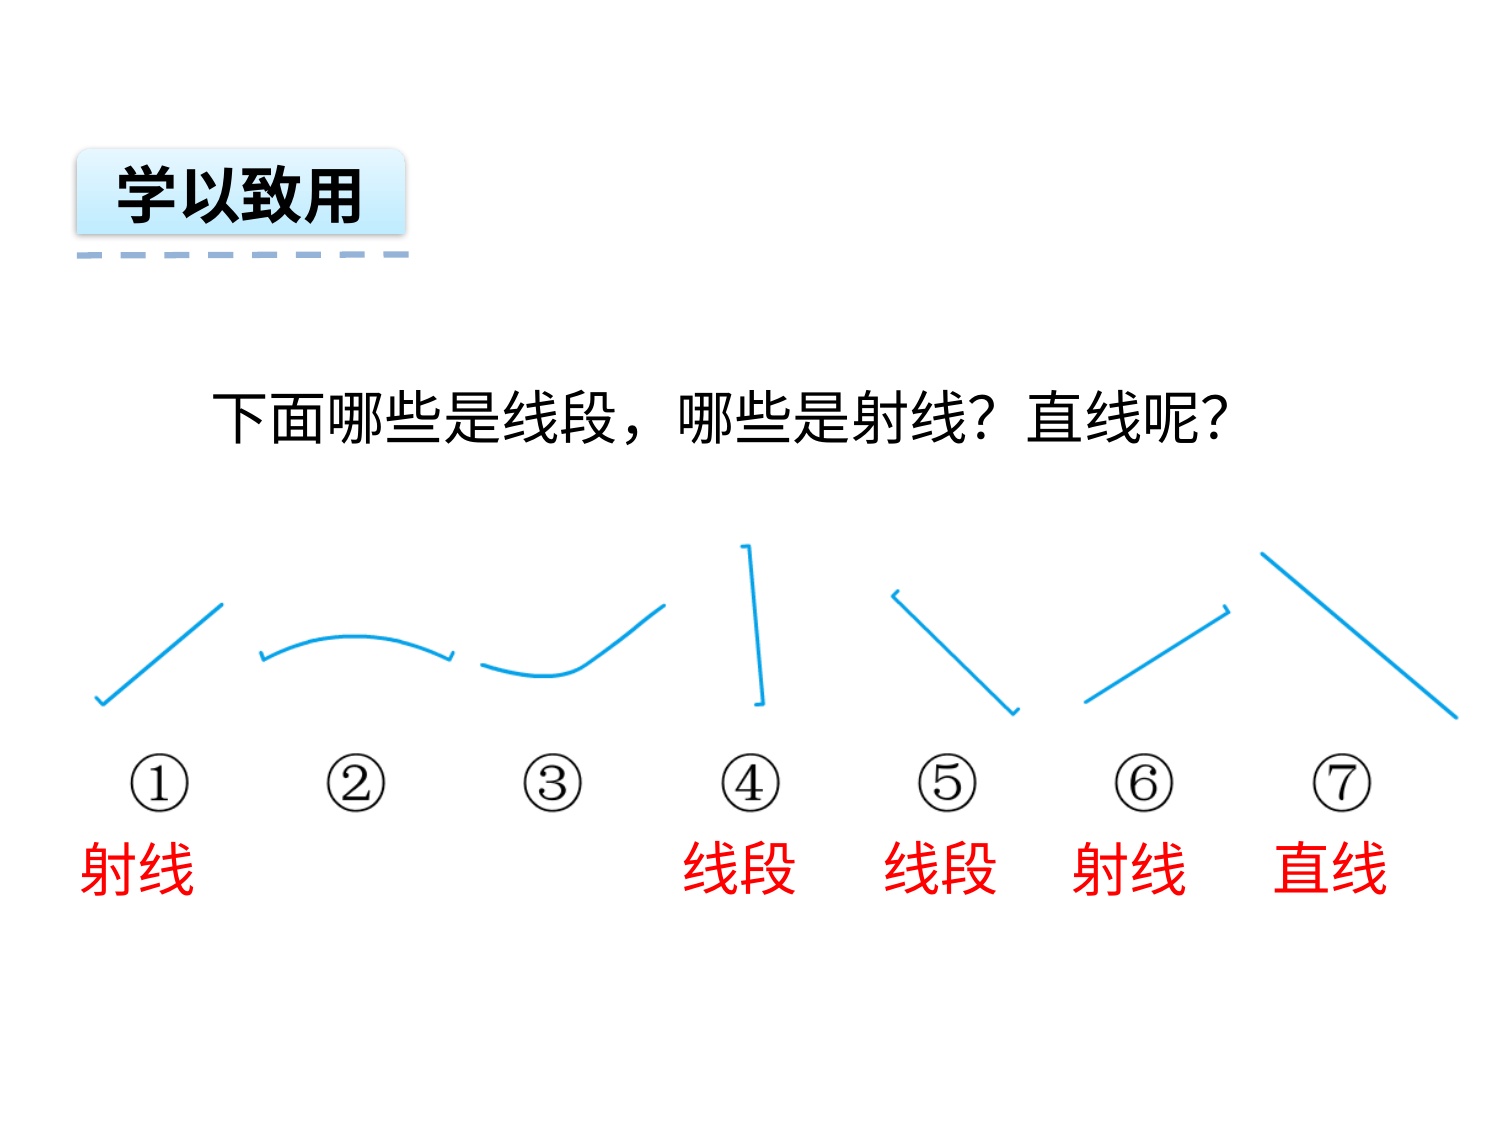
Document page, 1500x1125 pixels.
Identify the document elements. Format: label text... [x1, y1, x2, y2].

text_box 学以致用 [76, 148, 406, 235]
text_box 下面哪些是线段，哪些是射线？直线呢？ [195, 373, 1274, 459]
text_box 射线 [1046, 828, 1265, 920]
text_box 线段 [657, 828, 873, 919]
picture [88, 529, 1465, 820]
text_box 直线 [1247, 821, 1481, 919]
text_box 线段 [857, 828, 1066, 919]
text_box 射线 [54, 815, 289, 920]
